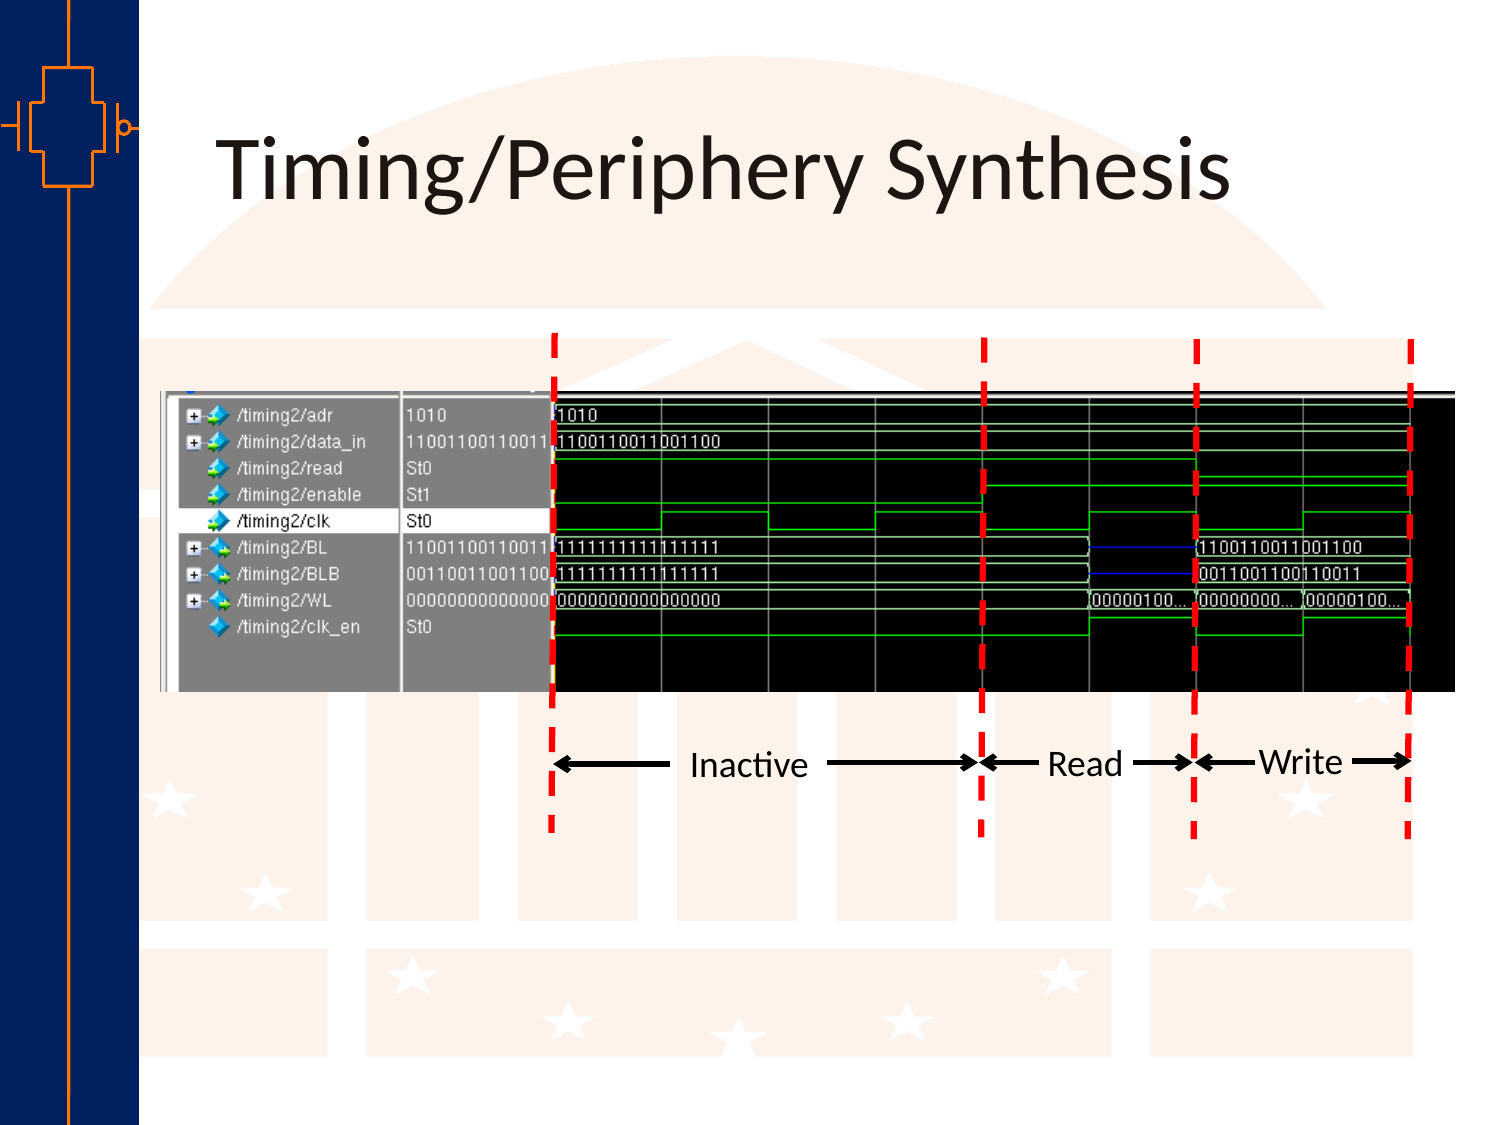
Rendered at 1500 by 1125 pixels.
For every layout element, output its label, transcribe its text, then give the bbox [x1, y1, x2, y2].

text_box Inactive [674, 732, 860, 793]
text_box Write [1243, 729, 1363, 790]
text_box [551, 332, 555, 764]
picture [160, 391, 551, 692]
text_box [1407, 762, 1412, 840]
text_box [980, 337, 985, 761]
picture [985, 391, 1193, 692]
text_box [980, 773, 985, 838]
text_box Read [1032, 731, 1152, 791]
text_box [551, 774, 555, 834]
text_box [1407, 338, 1412, 760]
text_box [1193, 338, 1198, 762]
title Timing/Periphery Synthesis [200, 37, 1388, 225]
picture [1198, 391, 1407, 692]
picture [555, 391, 980, 692]
picture [1412, 391, 1455, 692]
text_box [1193, 773, 1198, 840]
